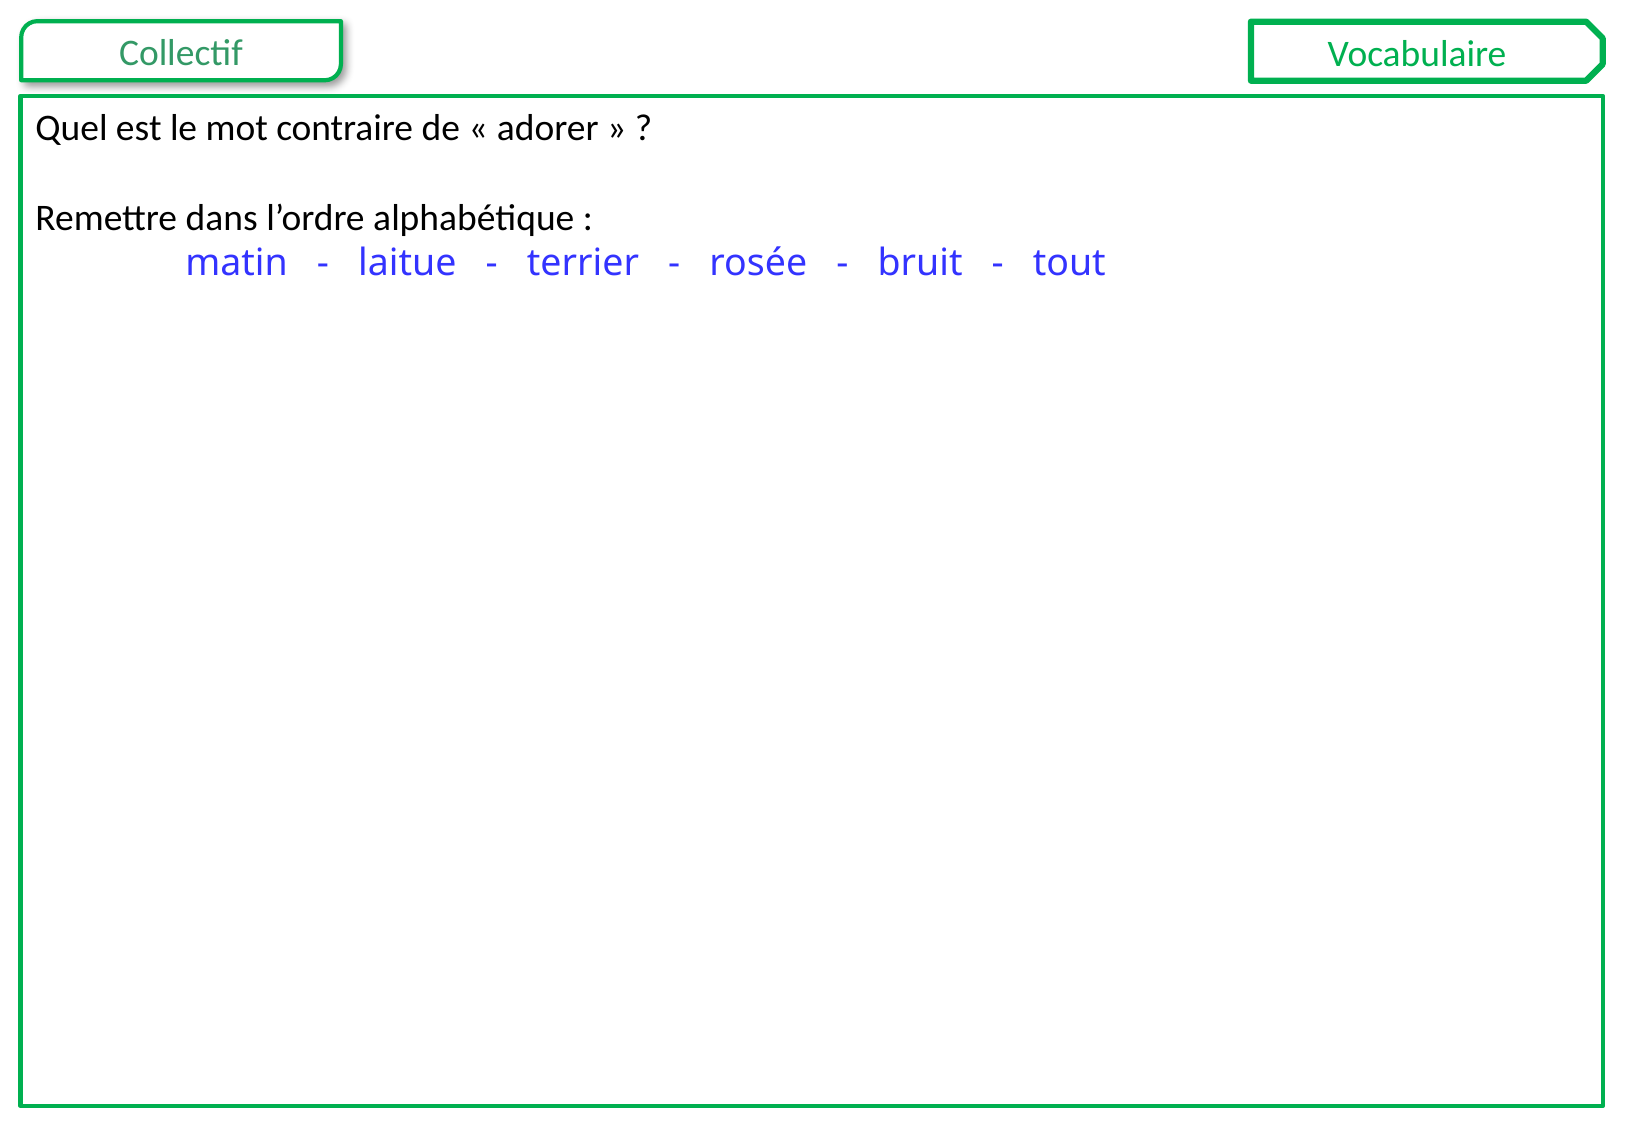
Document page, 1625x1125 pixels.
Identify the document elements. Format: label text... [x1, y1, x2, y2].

list Vocabulaire [1250, 21, 1584, 81]
list Quel est le mot contraire de « adorer » ? Remettre dans l’ordre alphabétique : matin - laitue - terrier - rosée - bruit - tout [18, 94, 1605, 1108]
